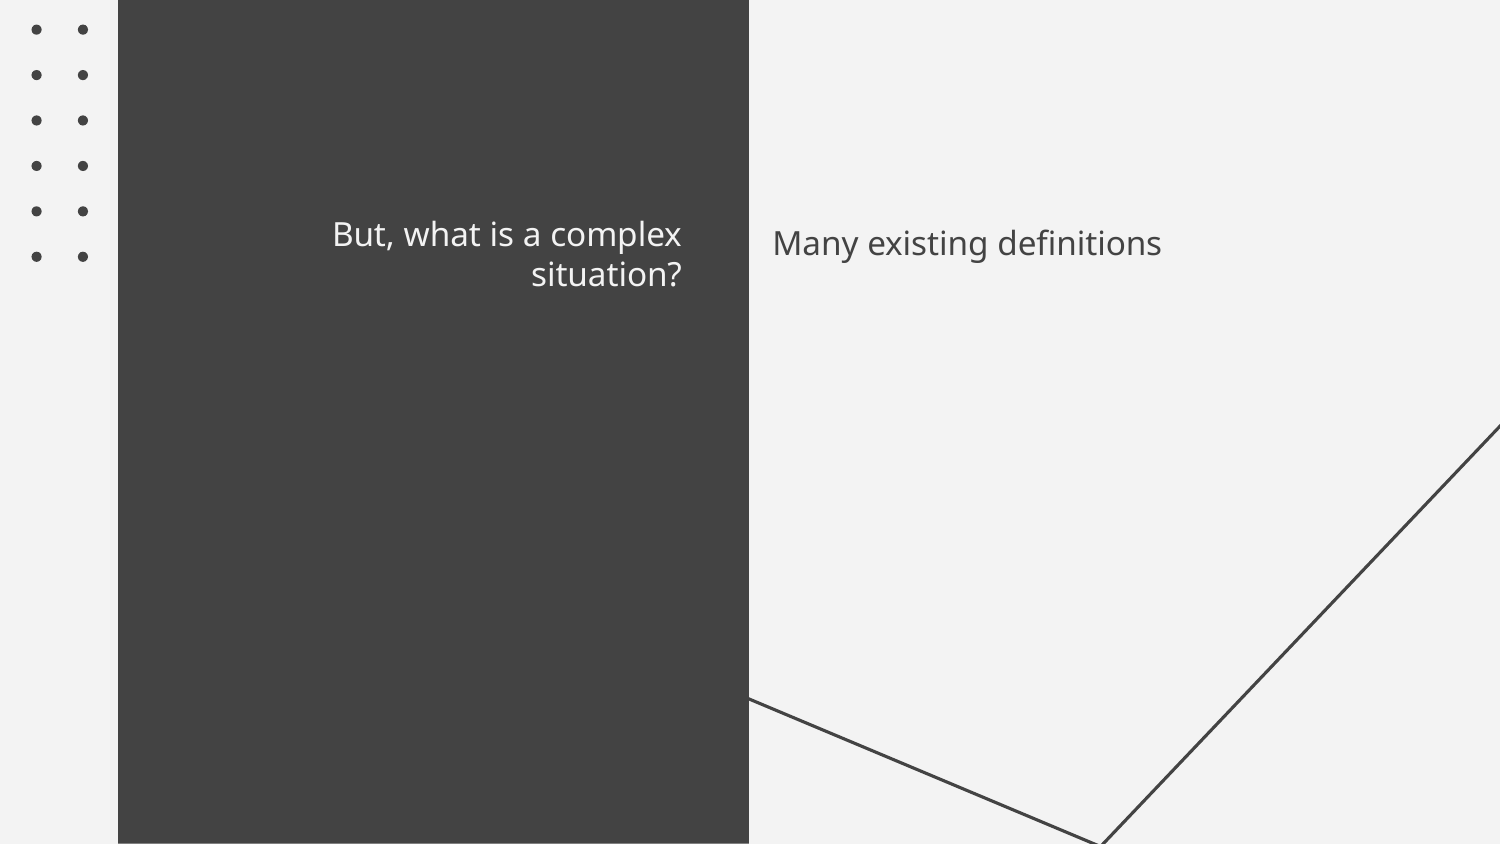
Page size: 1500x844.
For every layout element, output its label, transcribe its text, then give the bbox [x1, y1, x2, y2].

subtitle But, what is a complex situation? [177, 174, 698, 302]
title Many existing definitions [664, 207, 1271, 302]
